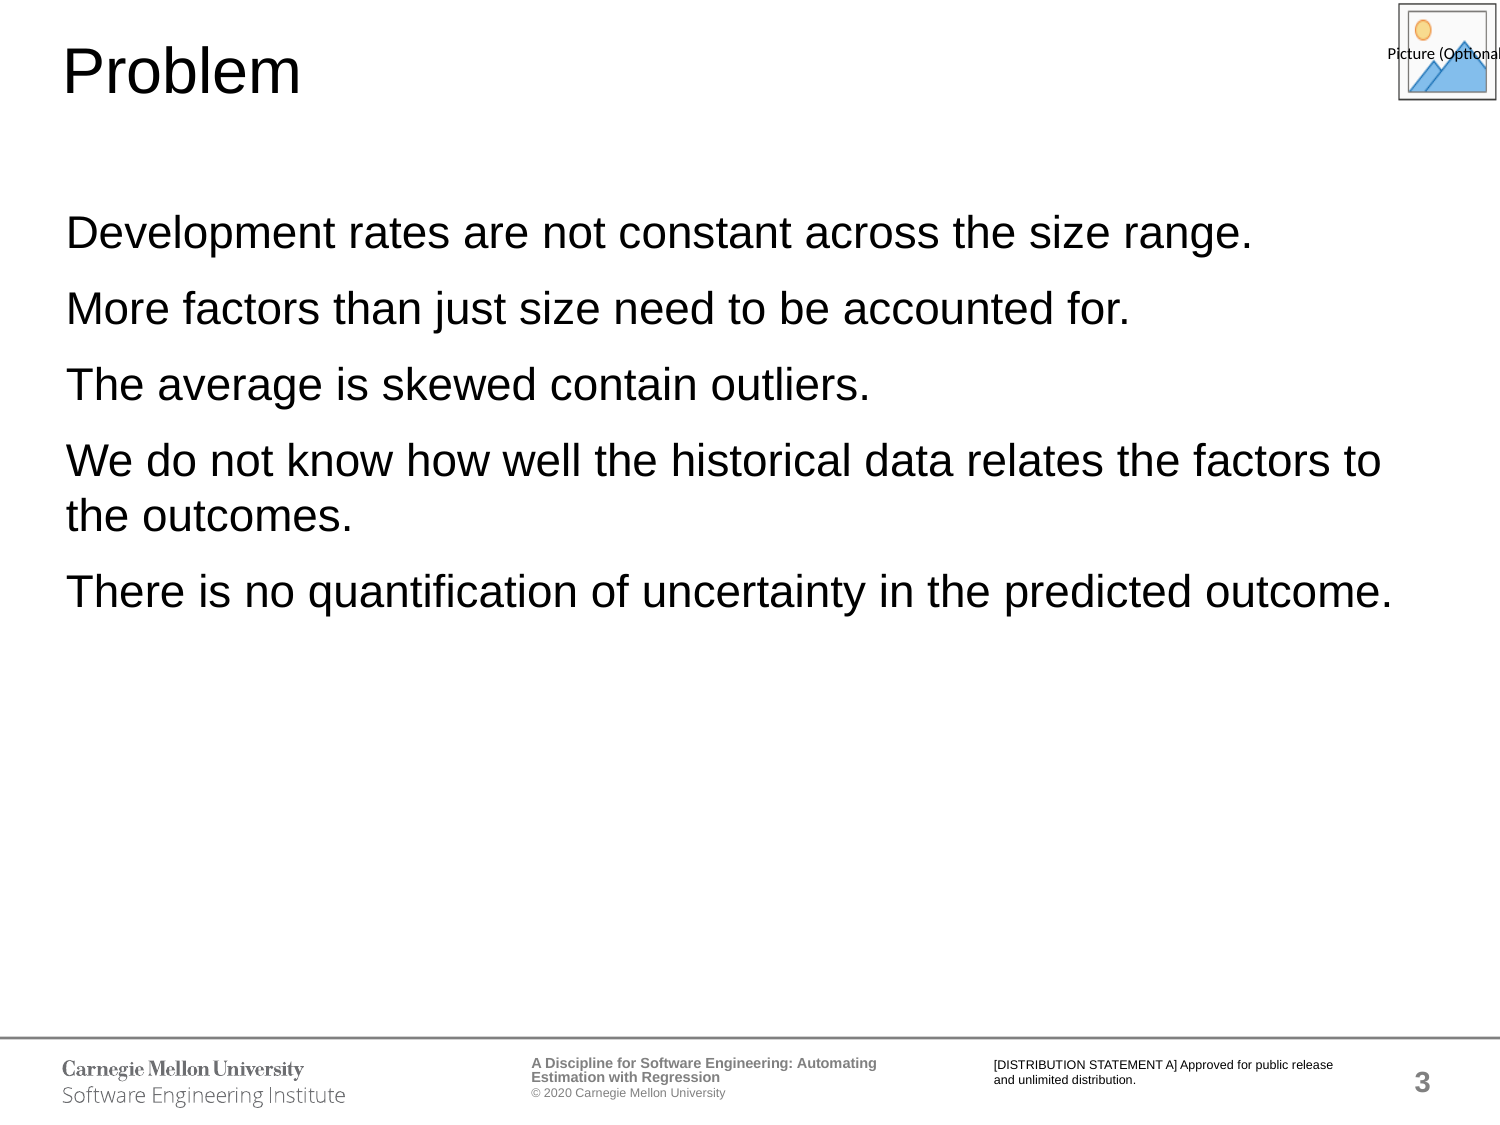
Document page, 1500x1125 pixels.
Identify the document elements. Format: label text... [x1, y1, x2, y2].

title Problem [62, 37, 1338, 182]
list Development rates are not constant across the size range. More factors than just size need to be accounted for. The average is skewed contain outliers. We do not know how well the historical data relates the factors to the outcomes. There is no quantification of uncertainty in the predicted outcome. [65, 202, 1431, 1026]
picture [1394, 0, 1500, 105]
